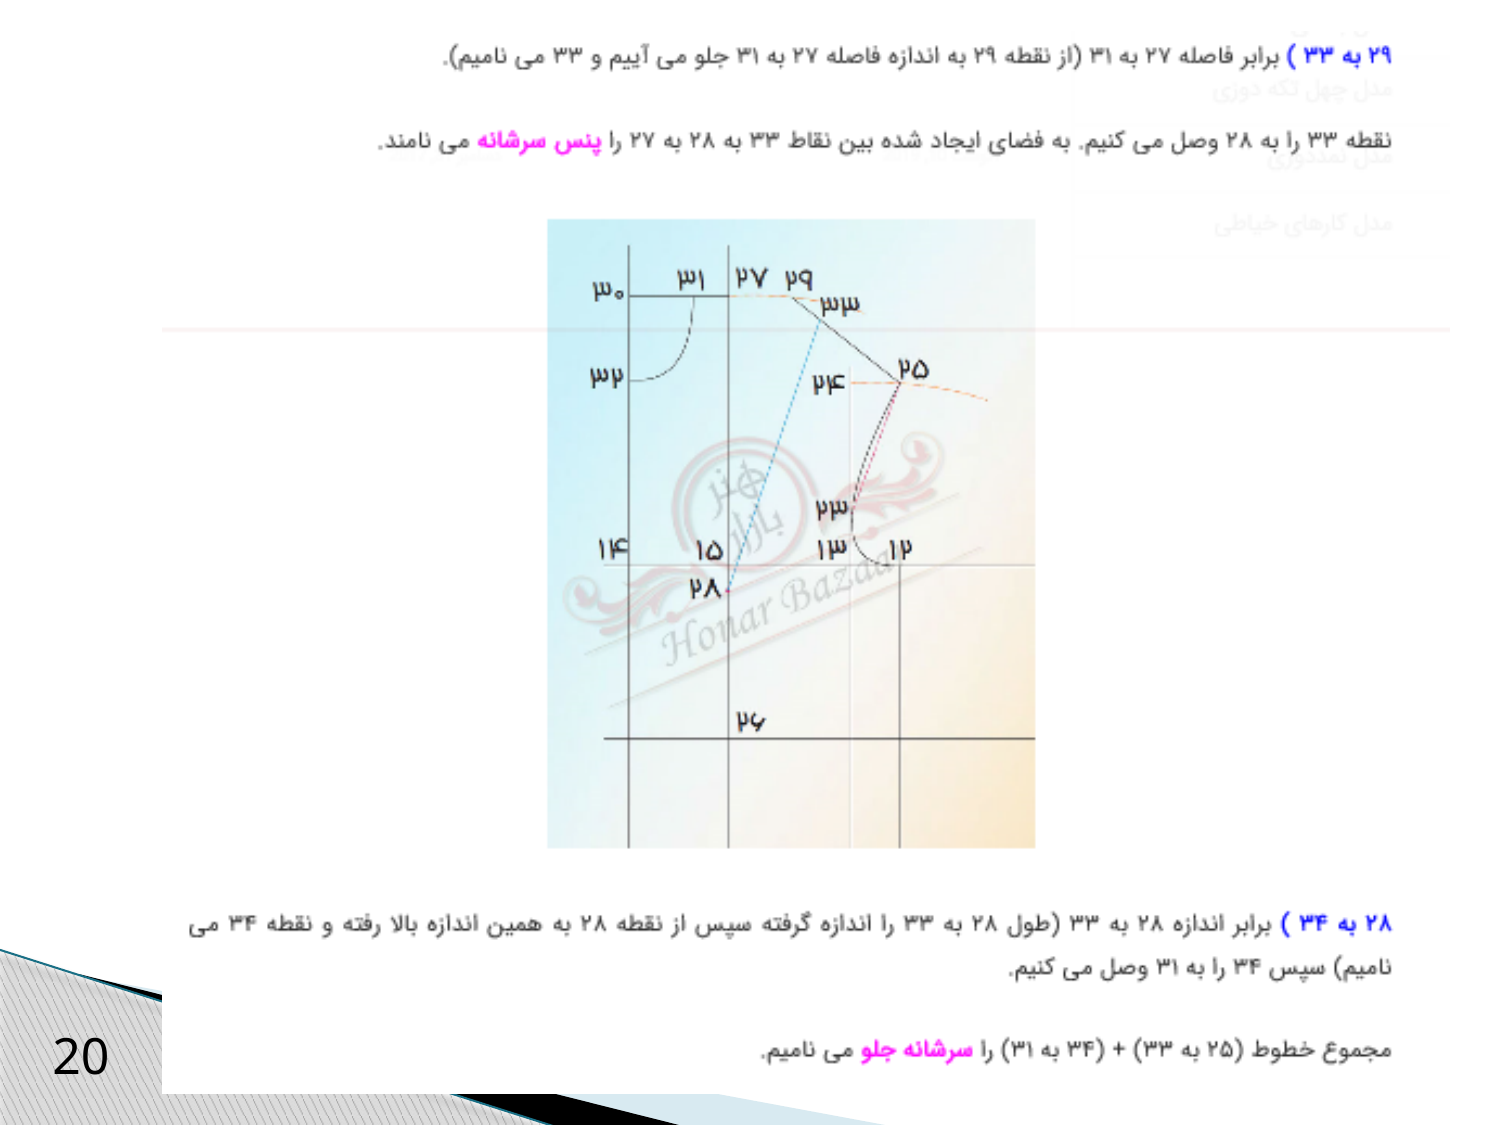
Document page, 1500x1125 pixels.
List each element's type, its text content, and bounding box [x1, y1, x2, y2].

text_box 20 [37, 1017, 138, 1093]
picture [162, 30, 1451, 1094]
